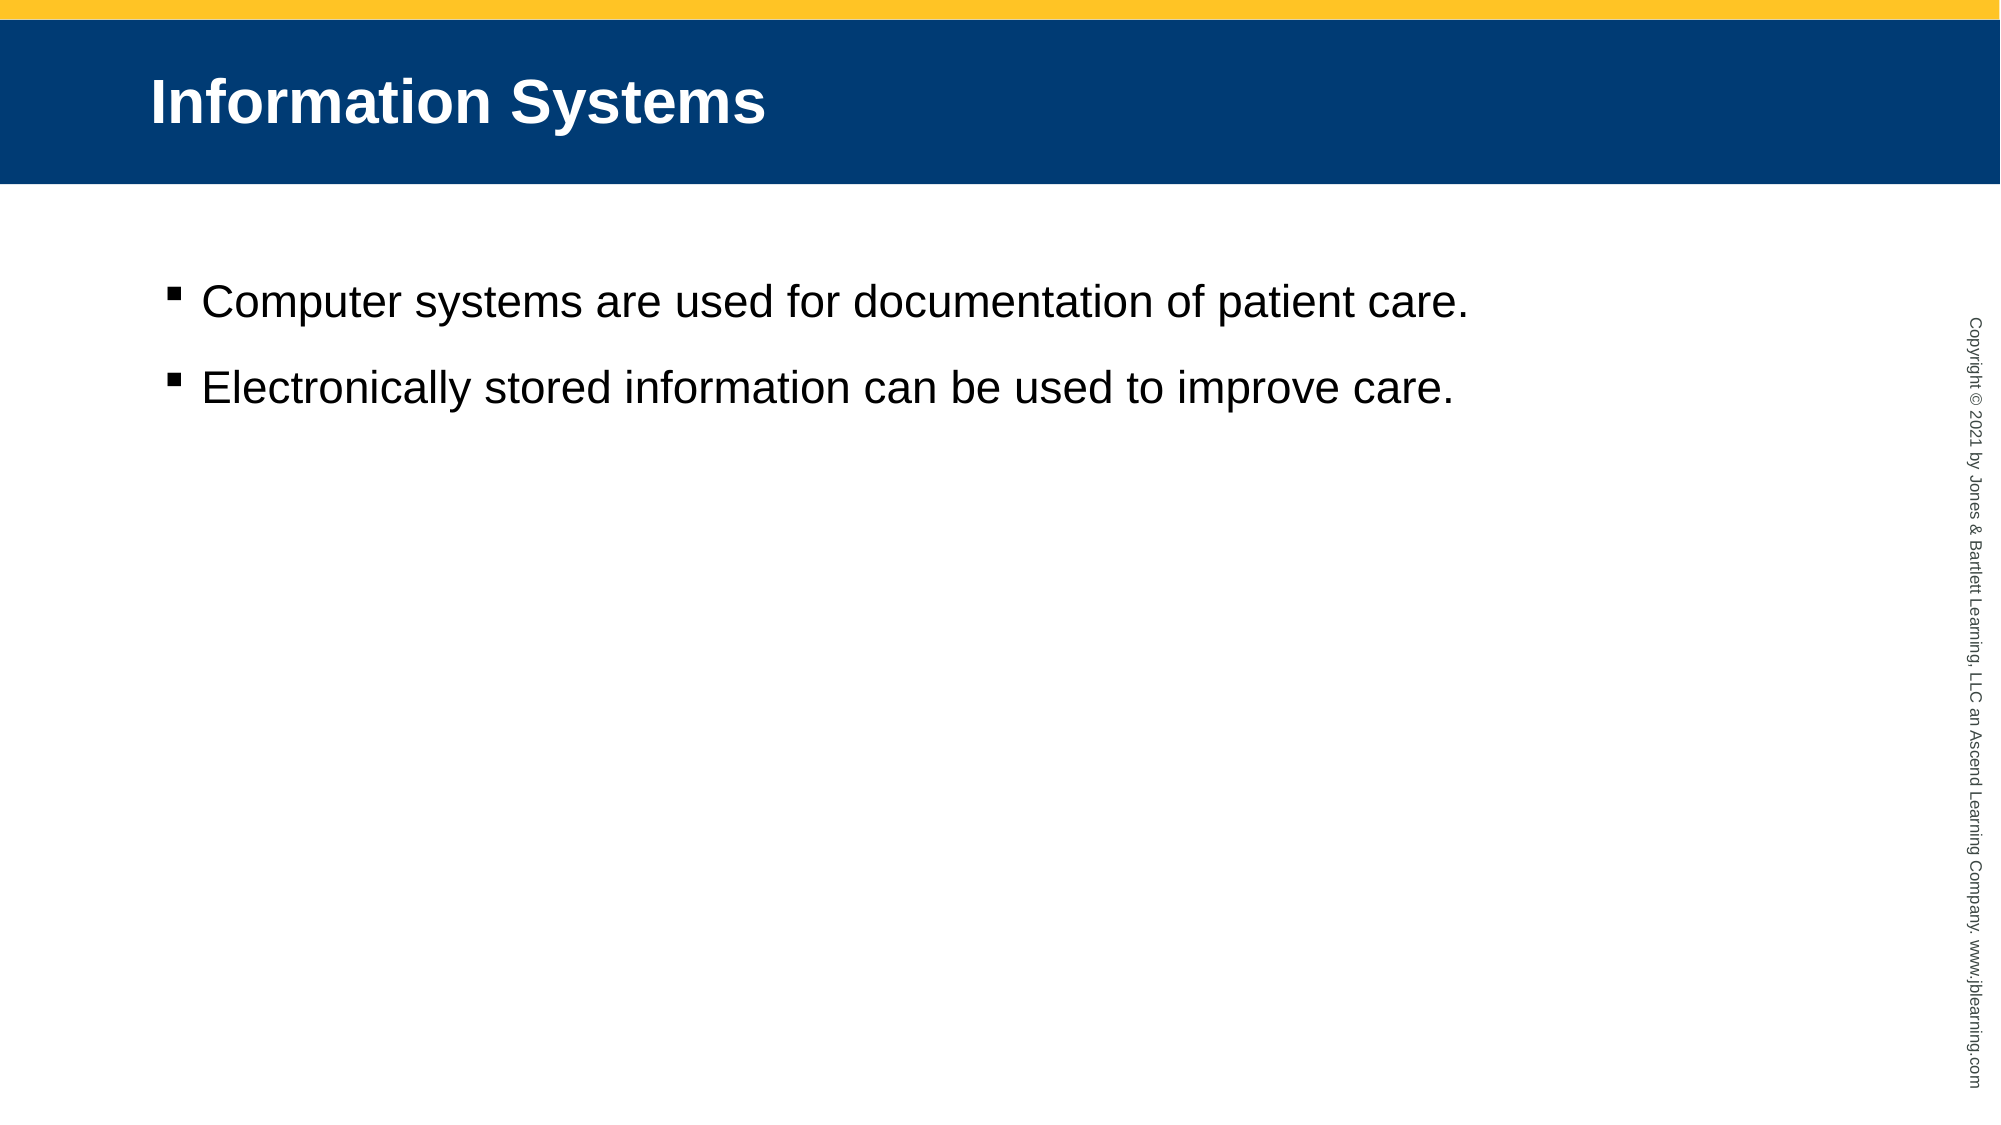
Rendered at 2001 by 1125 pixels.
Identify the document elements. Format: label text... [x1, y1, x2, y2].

list Computer systems are used for documentation of patient care. Electronically stored information can be used to improve care. [148, 241, 1861, 896]
text_box Information Systems [0, 19, 2000, 185]
